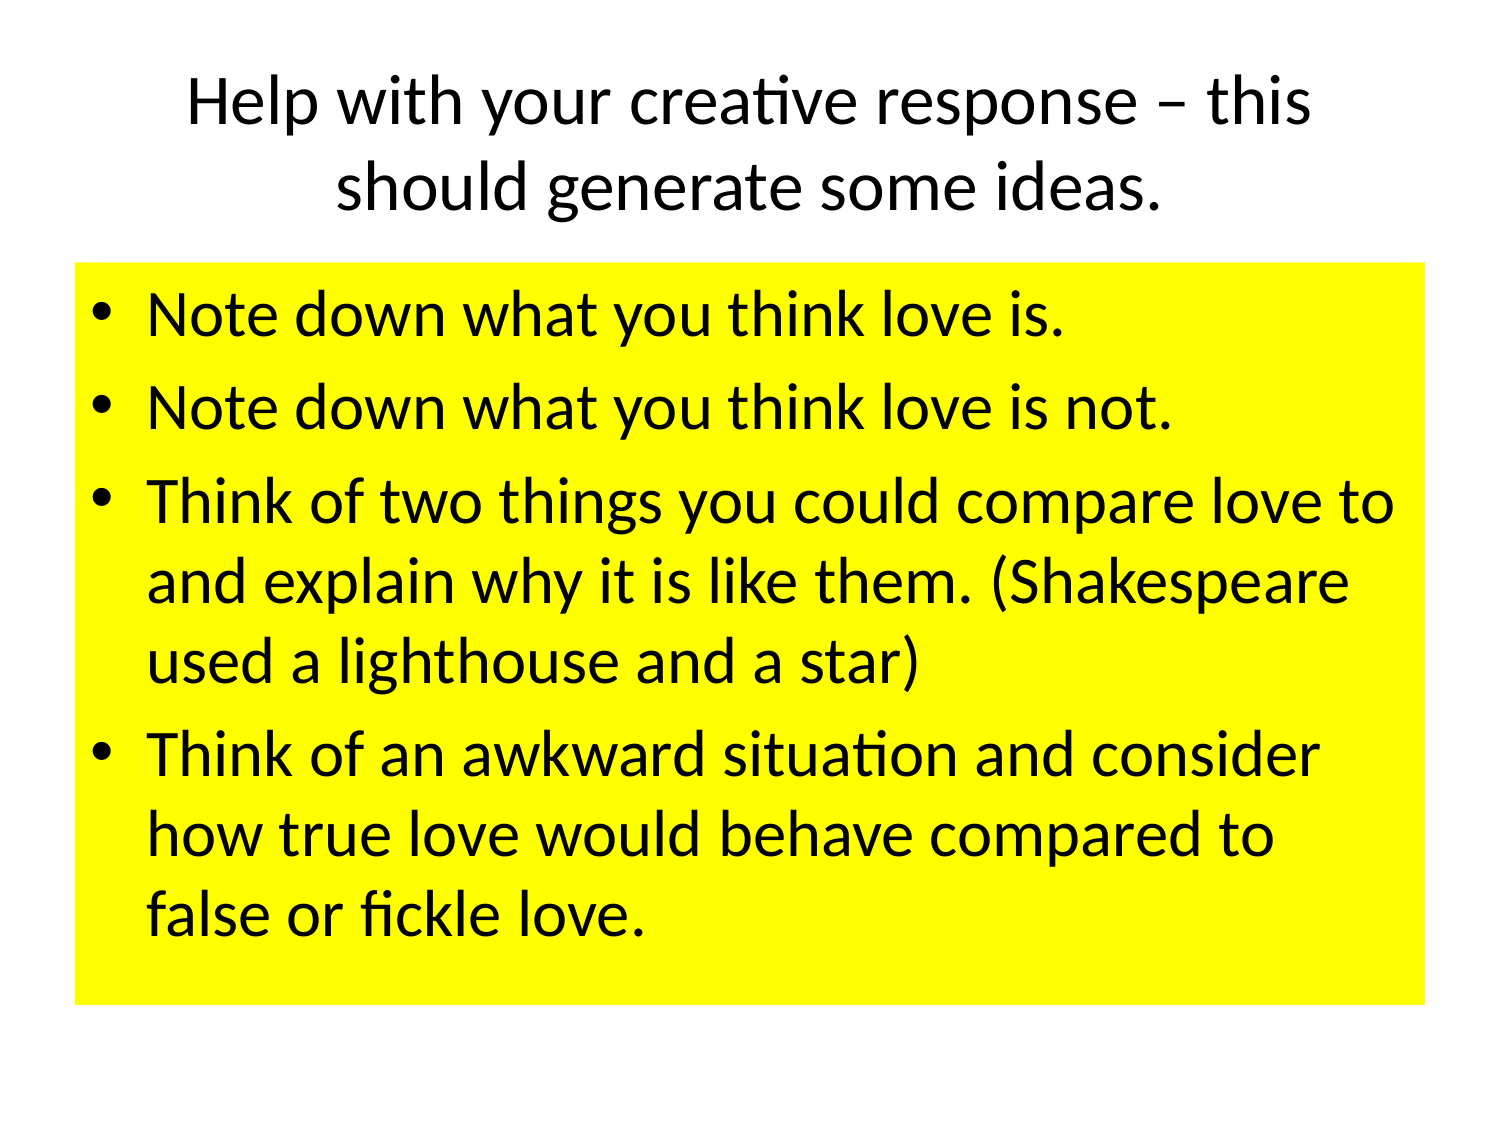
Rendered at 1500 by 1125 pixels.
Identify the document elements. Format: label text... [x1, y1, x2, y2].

list Note down what you think love is. Note down what you think love is not. Think of two things you could compare love to and explain why it is like them. (Shakespeare used a lighthouse and a star) Think of an awkward situation and consider how true love would behave compared to false or fickle love. [75, 262, 1425, 1005]
title Help with your creative response – this should generate some ideas. [75, 45, 1425, 233]
